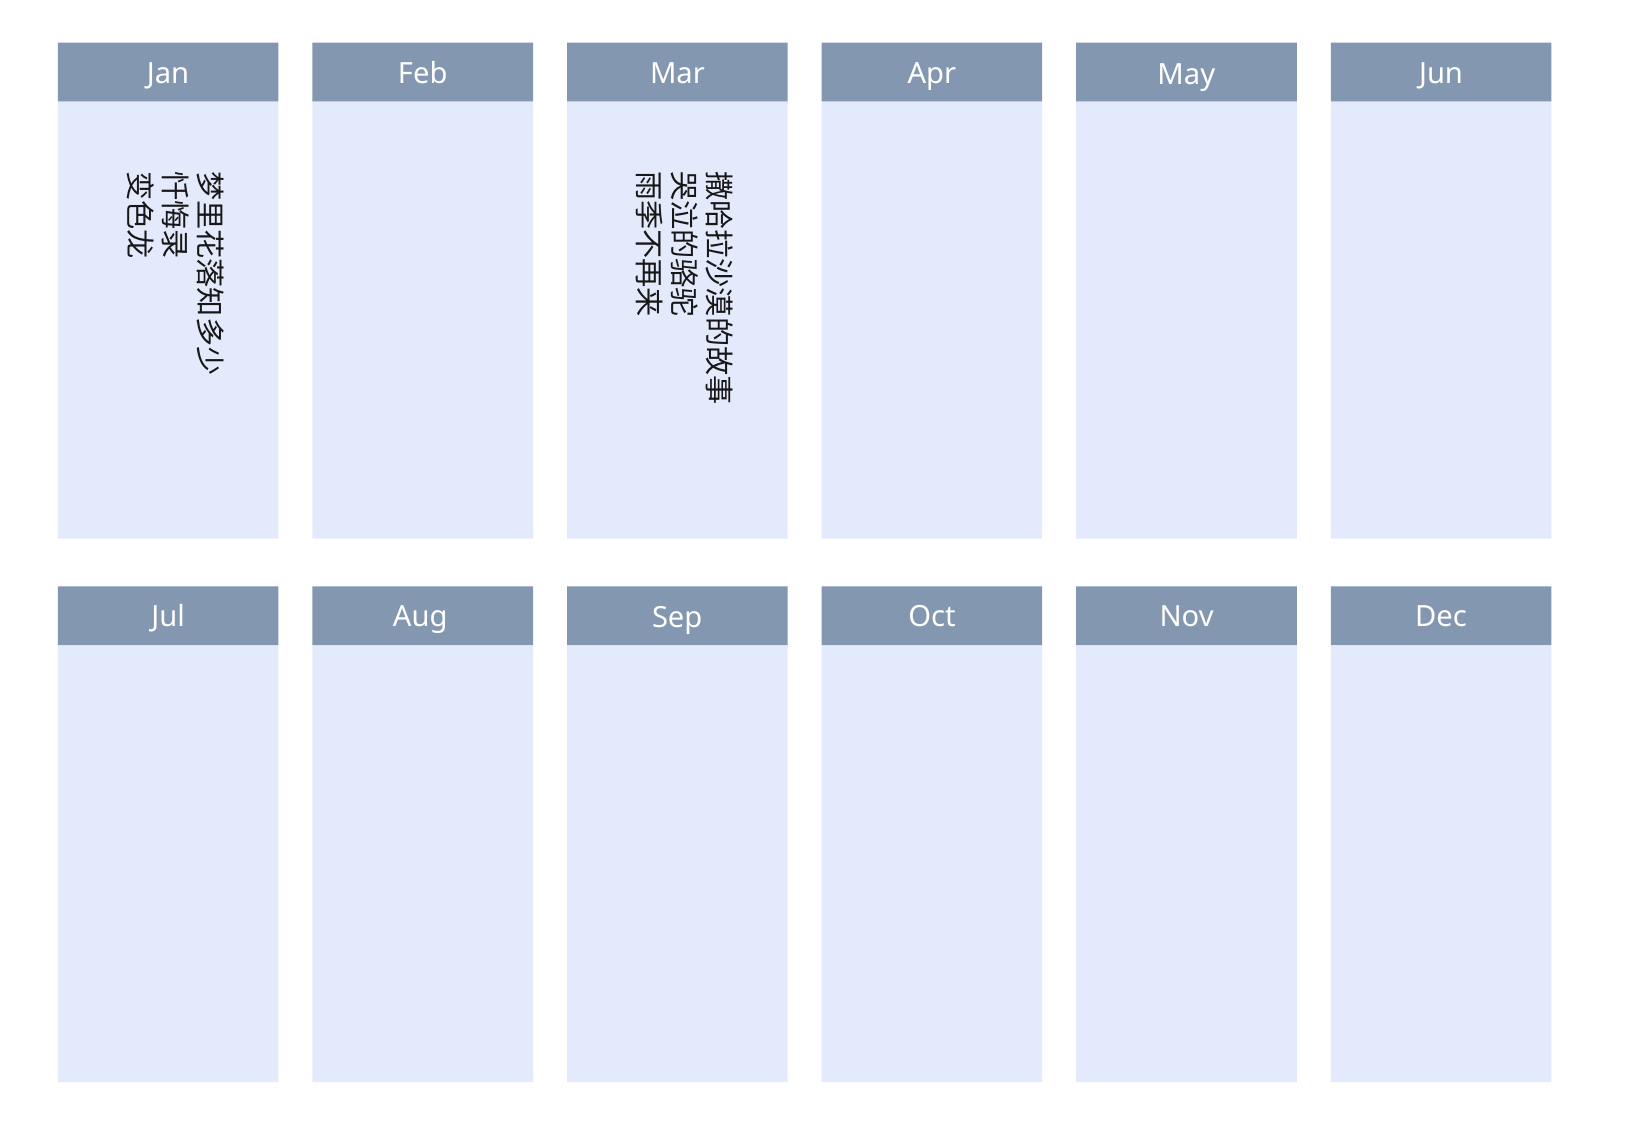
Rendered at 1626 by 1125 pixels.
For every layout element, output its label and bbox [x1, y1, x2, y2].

text_box [1076, 586, 1297, 1083]
text_box [821, 42, 1043, 539]
text_box [57, 42, 279, 539]
text_box [567, 42, 788, 539]
text_box [1330, 42, 1552, 539]
text_box [1076, 42, 1297, 539]
text_box [57, 586, 279, 1083]
text_box [1330, 586, 1552, 1083]
text_box [312, 586, 534, 1083]
text_box [312, 42, 534, 539]
text_box [821, 586, 1043, 1083]
text_box [567, 586, 788, 1083]
